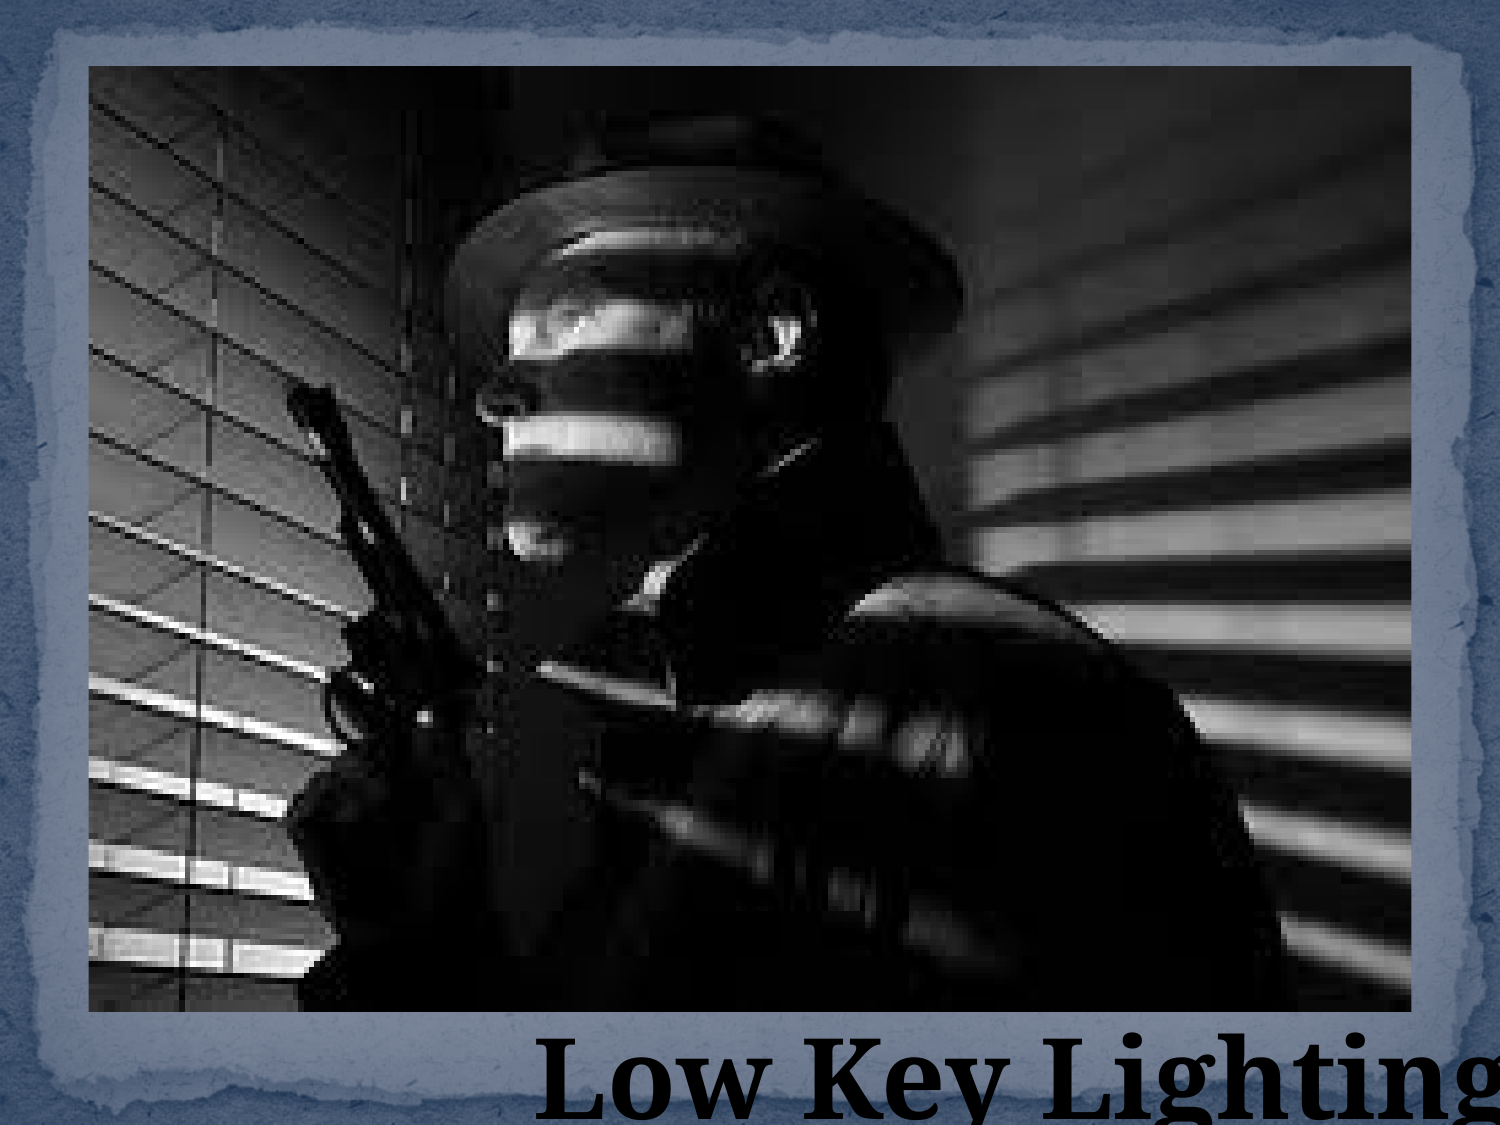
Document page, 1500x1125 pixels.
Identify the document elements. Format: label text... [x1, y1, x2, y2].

text_box Low Key Lighting [518, 999, 1500, 1125]
picture [88, 66, 1412, 1012]
